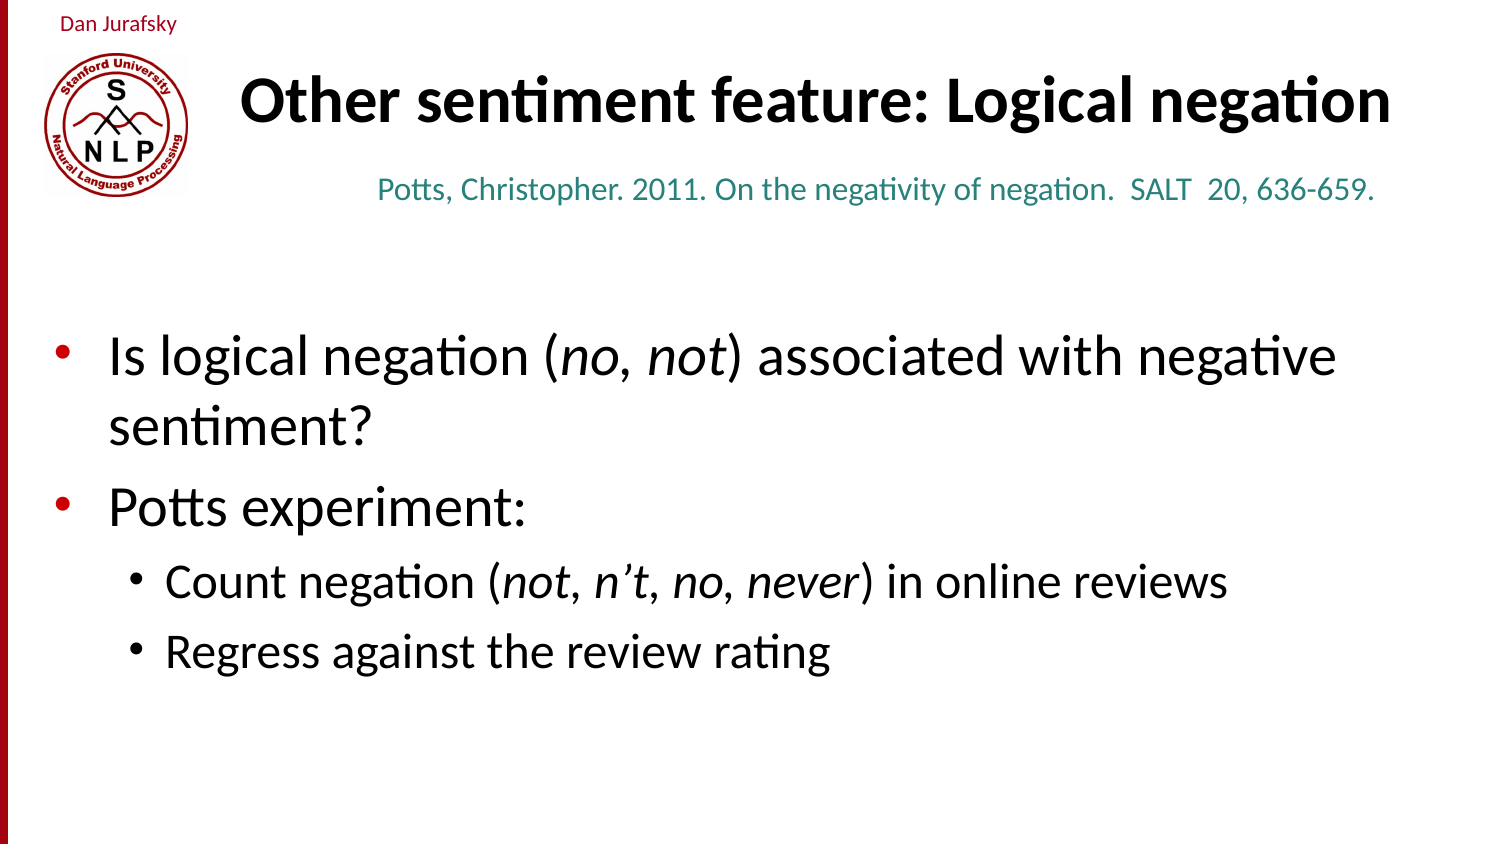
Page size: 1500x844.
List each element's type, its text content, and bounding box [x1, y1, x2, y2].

text_box Potts, Christopher. 2011. On the negativity of negation. SALT 20, 636-659. [362, 159, 1437, 214]
title Other sentiment feature: Logical negation [225, 21, 1450, 144]
list Is logical negation (no, not) associated with negative sentiment? Potts experiment: Count negation (not, n’t, no, never) in online reviews Regress against the review rating [37, 309, 1438, 785]
picture [44, 53, 188, 197]
